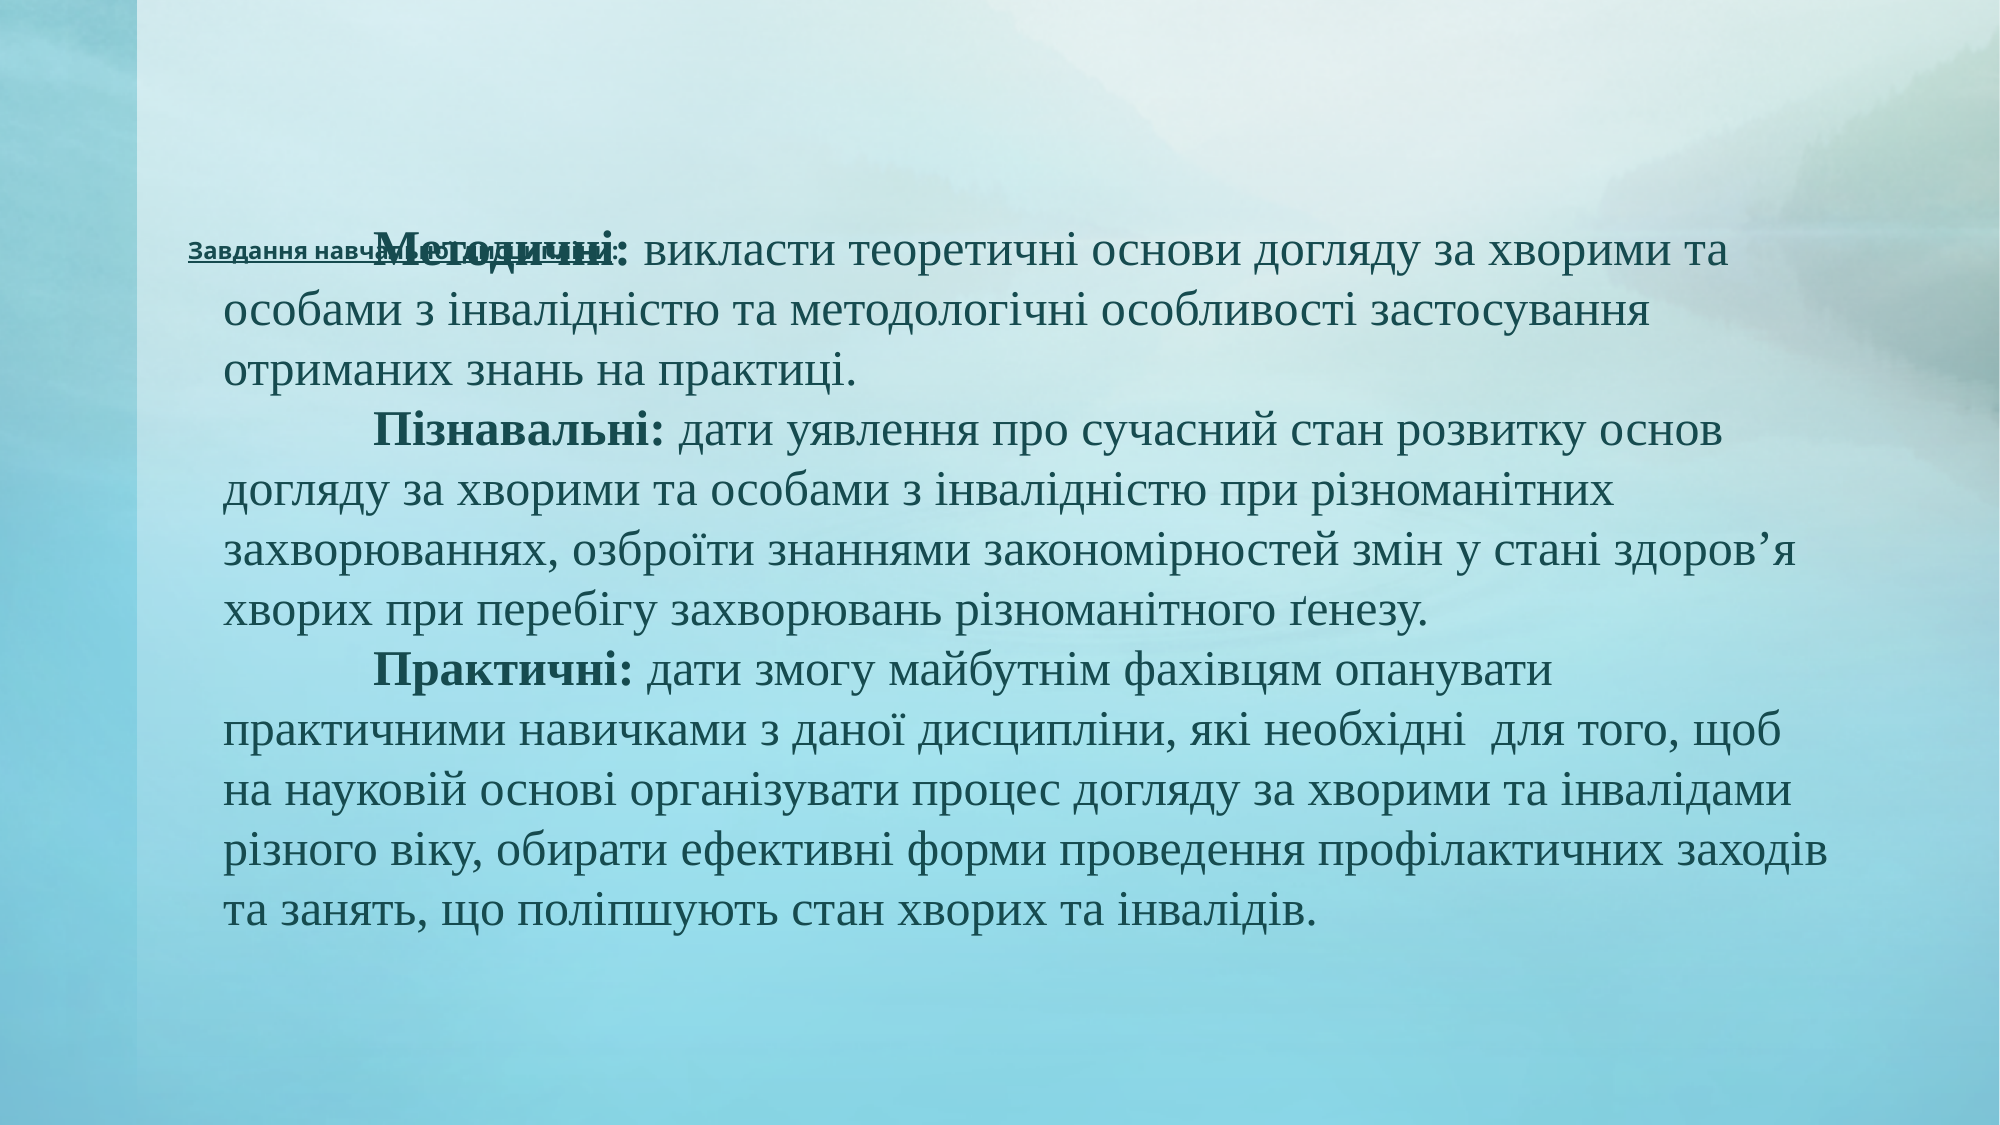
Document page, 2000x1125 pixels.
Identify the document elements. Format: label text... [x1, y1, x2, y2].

title Завдання навчальної дисципліни: [172, 149, 1603, 327]
picture [0, 0, 2000, 1125]
text_box Методичні: викласти теоретичні основи догляду за хворими та особами з інвалідністю та методологічні особливості застосування отриманих знань на практиці. Пізнавальні: дати уявлення про сучасний стан розвитку основ догляду за хворими та особами з інвалідністю при різноманітних захворюваннях, озброїти знаннями закономірностей змін у стані здоров’я хворих при перебігу захворювань різноманітного ґенезу. Практичні: дати змогу майбутнім фахівцям опанувати практичними навичками з даної дисципліни, які необхідні для того, щоб на науковій основі організувати процес догляду за хворими та інвалідами різного віку, обирати ефективні форми проведення профілактичних заходів та занять, що поліпшують стан хворих та інвалідів. [208, 208, 1851, 1029]
